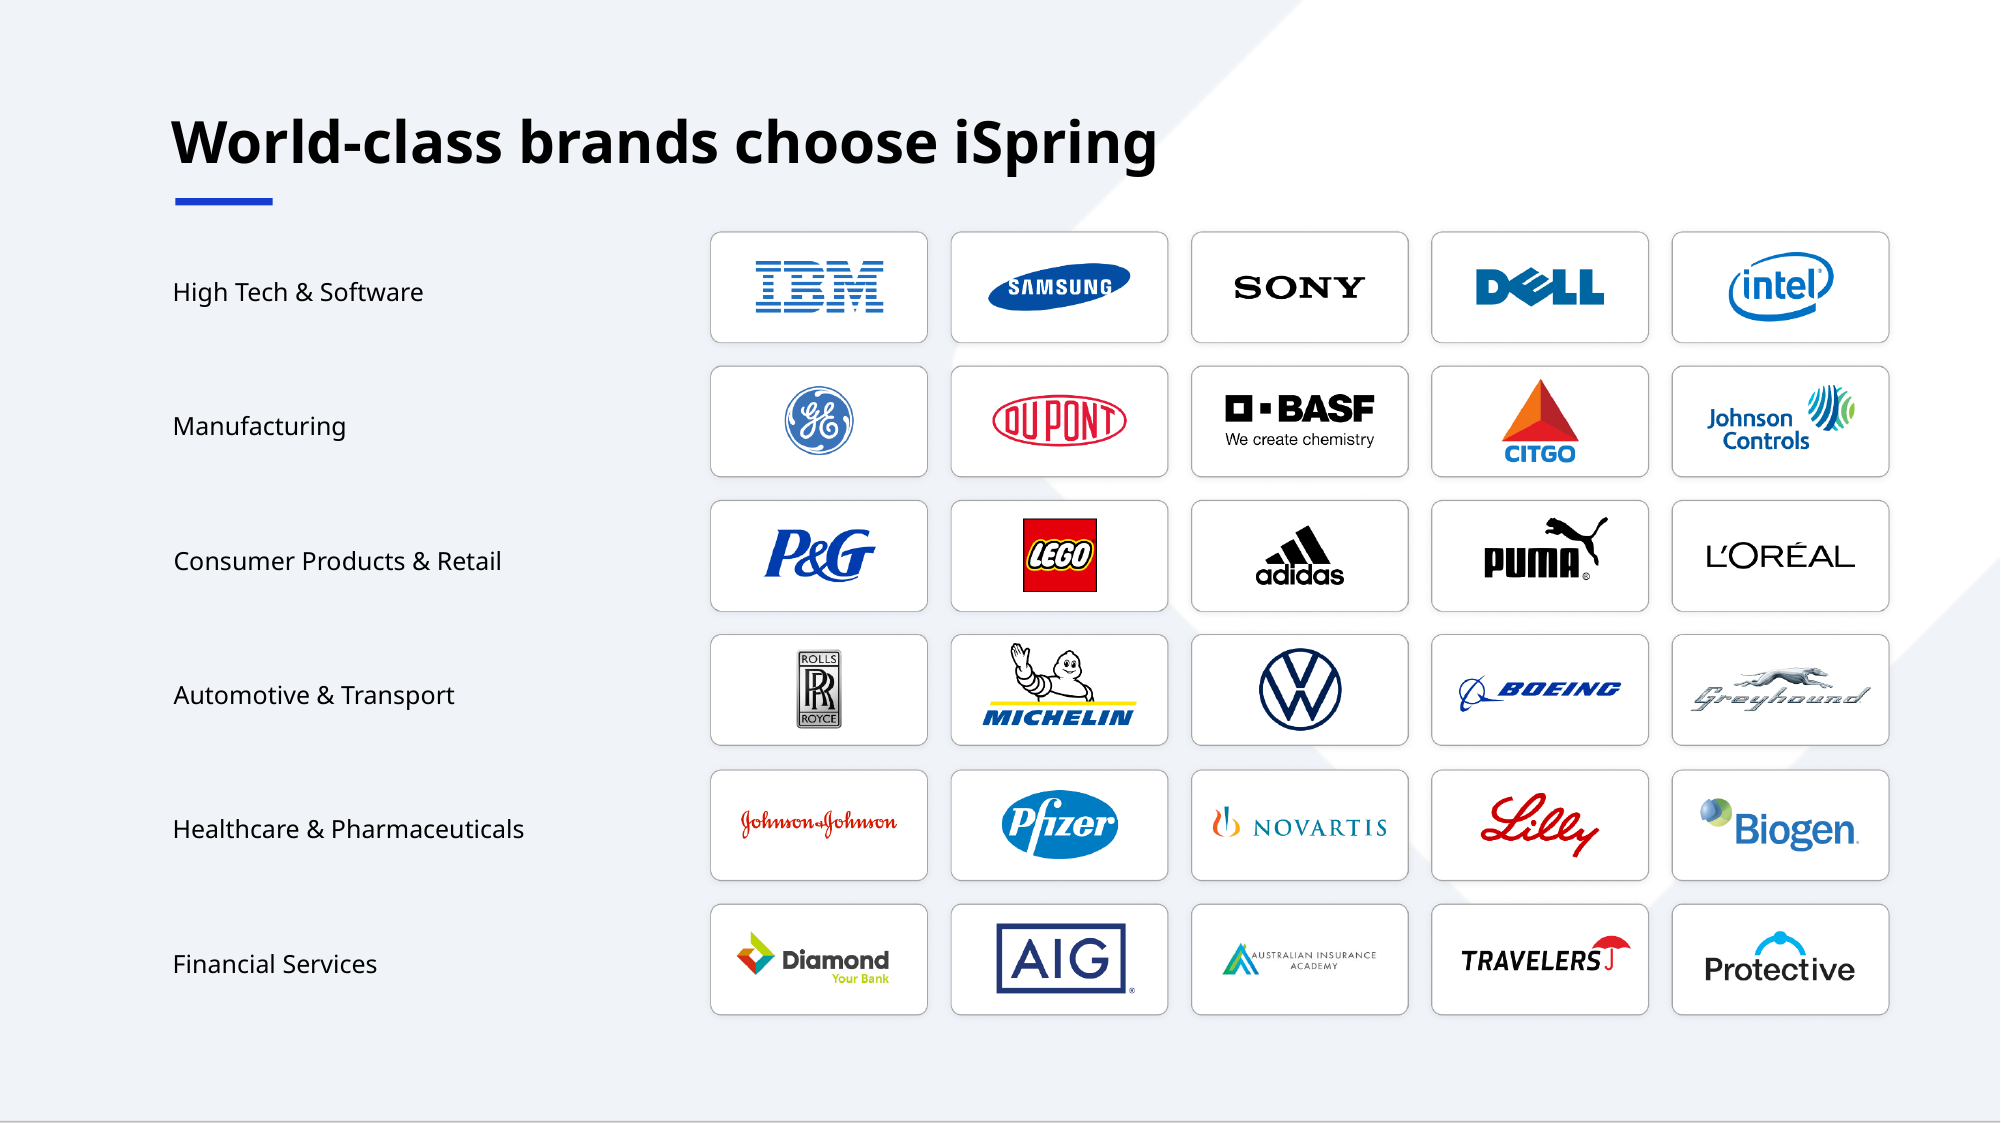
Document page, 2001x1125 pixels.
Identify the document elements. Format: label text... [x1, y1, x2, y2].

title World-class brands choose iSpring [156, 72, 1869, 217]
picture [0, 0, 2001, 1125]
text_box Manufacturing [165, 398, 493, 448]
text_box [174, 197, 274, 206]
text_box Financial Services [165, 936, 588, 986]
text_box Consumer Products & Retail [165, 533, 556, 583]
text_box Healthcare & Pharmaceuticals [165, 801, 588, 852]
text_box Automotive & Transport [165, 667, 556, 717]
text_box High Tech & Software [165, 264, 493, 314]
